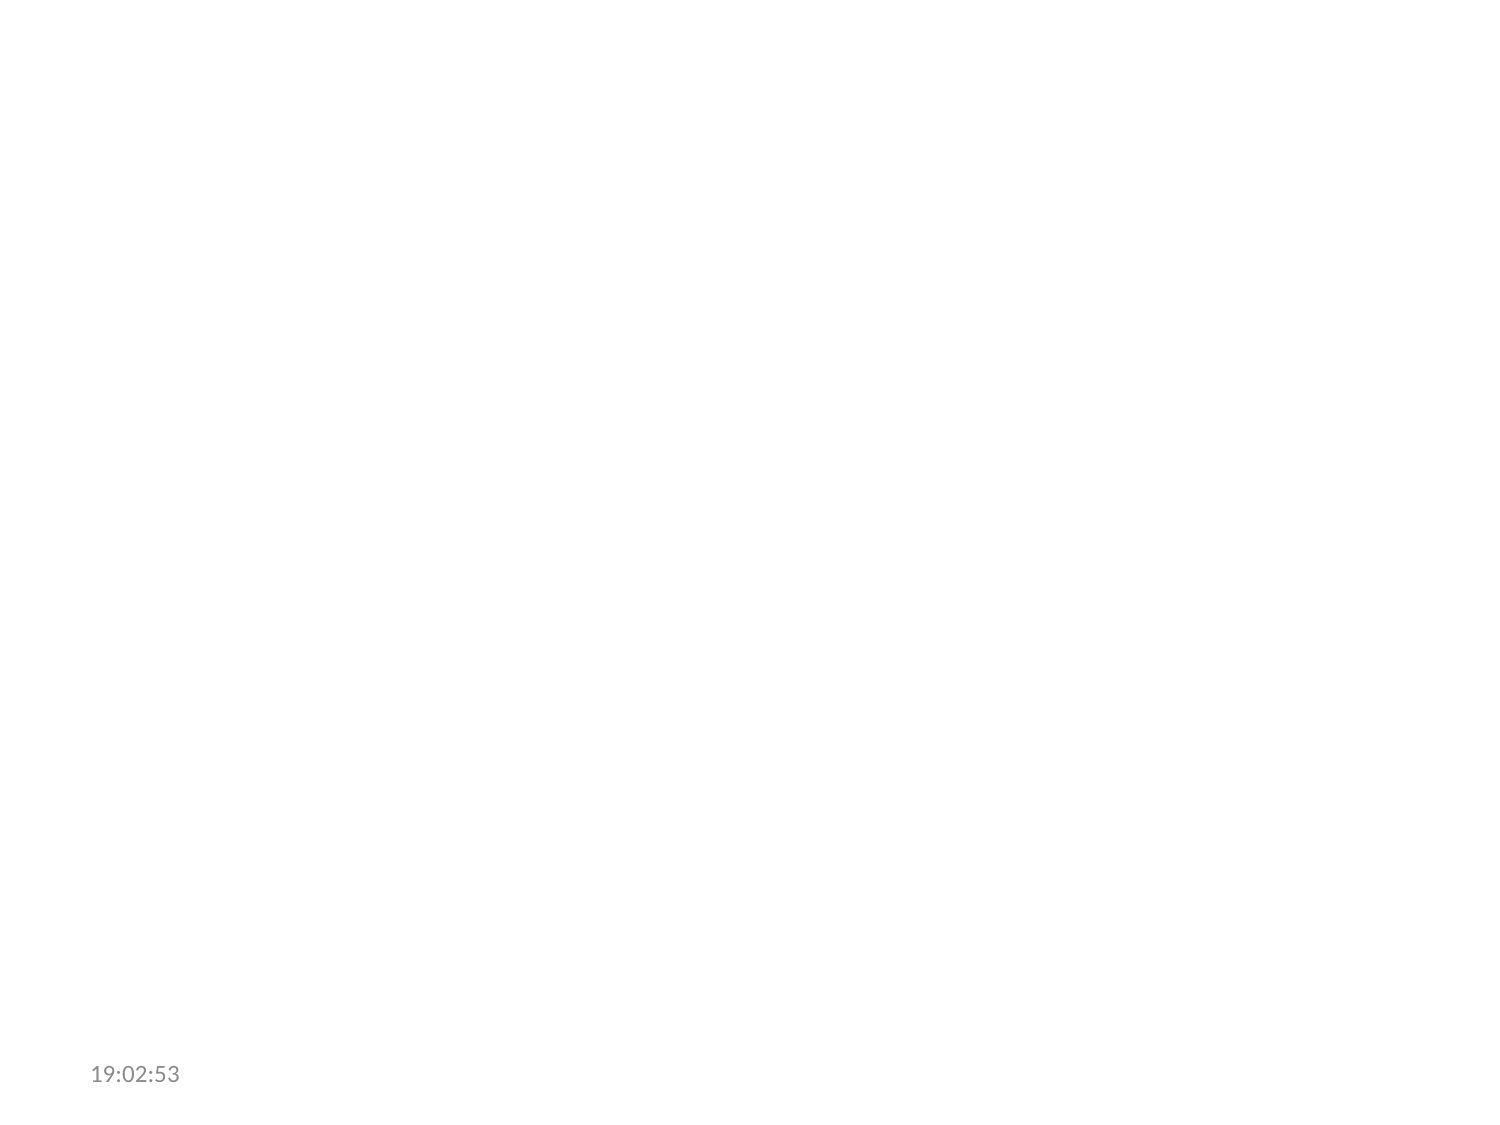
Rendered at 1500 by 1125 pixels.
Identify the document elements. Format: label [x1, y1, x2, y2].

slide_number [75, 1042, 425, 1103]
